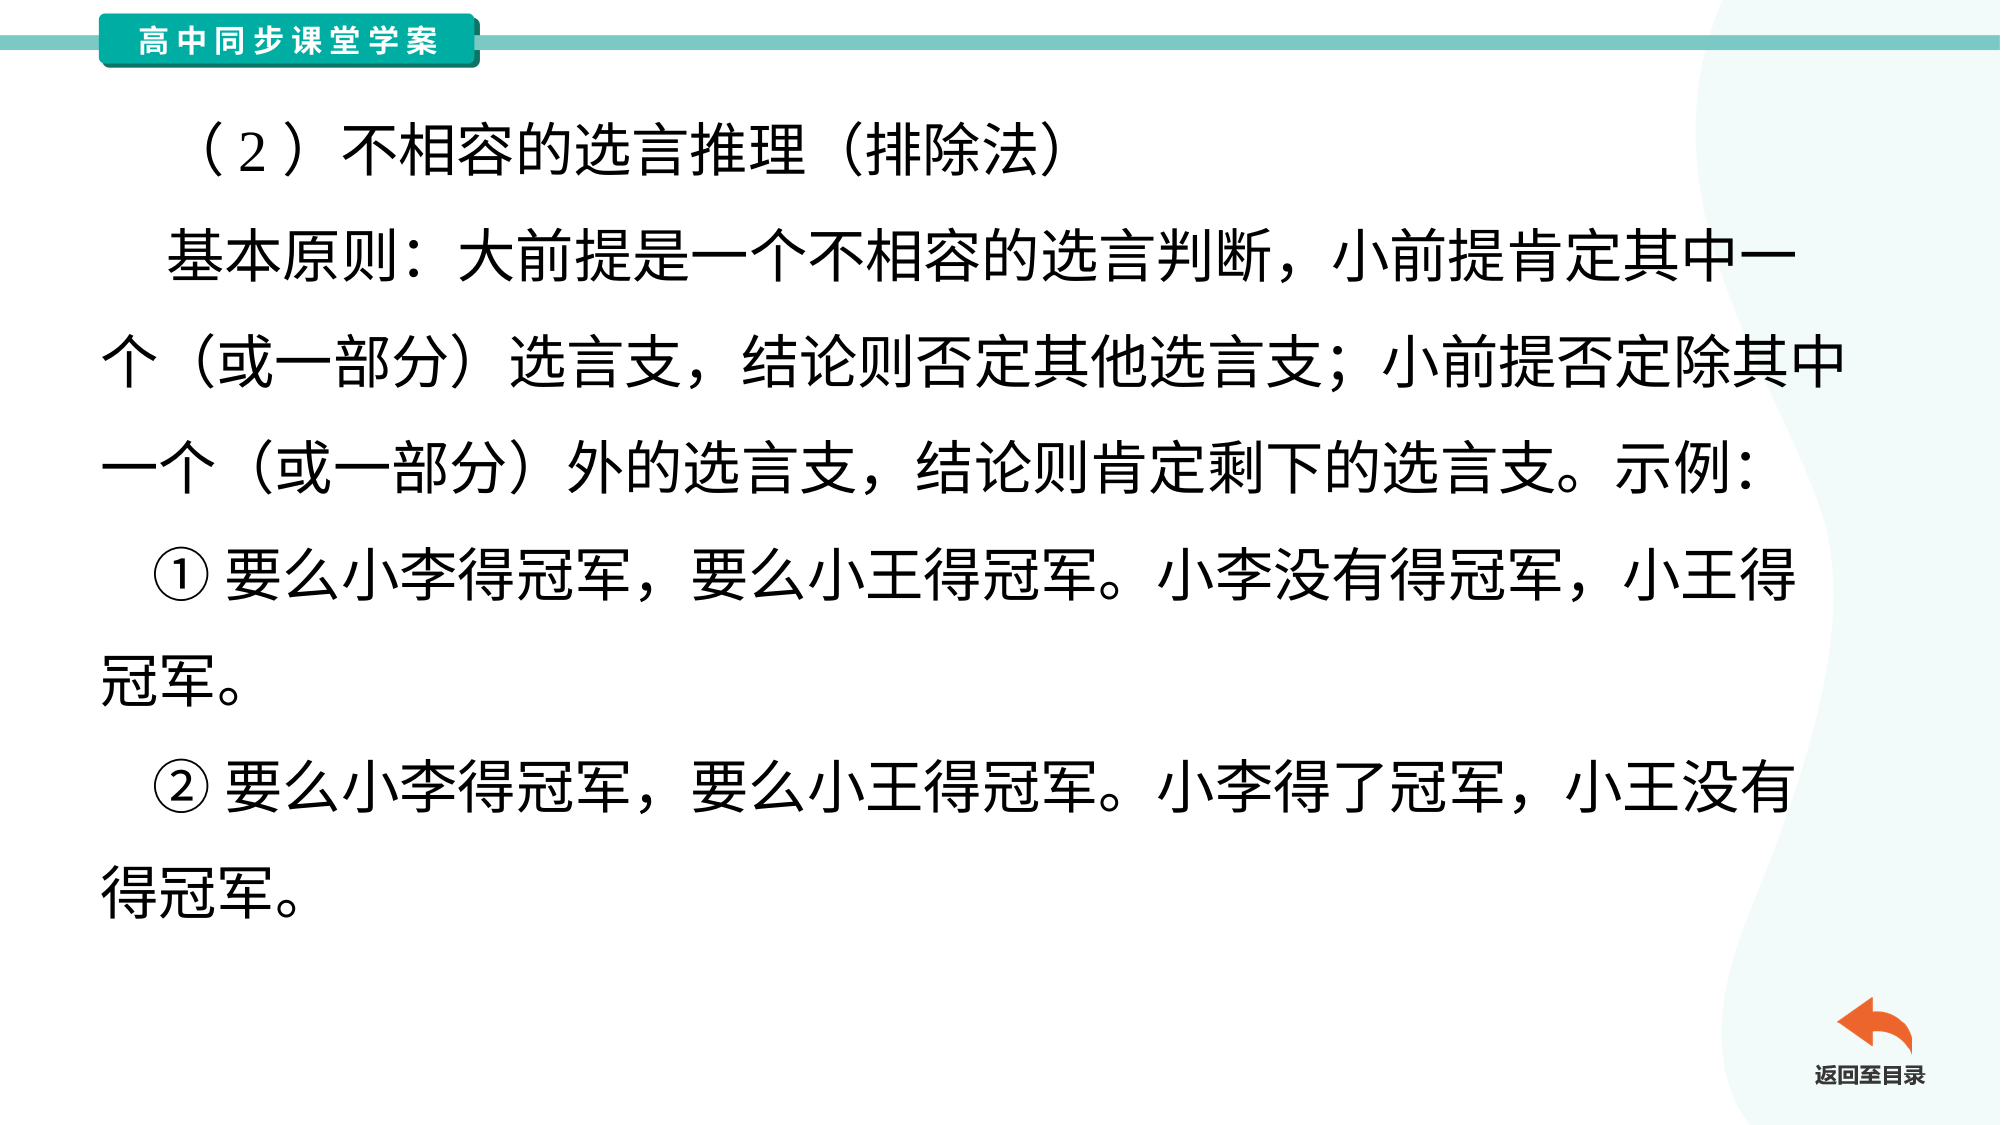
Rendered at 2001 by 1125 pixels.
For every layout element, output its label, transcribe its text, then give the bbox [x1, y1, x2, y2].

picture [0, 0, 2000, 1125]
text_box （2）不相容的选言推理（排除法） 基本原则：大前提是一个不相容的选言判断，小前提肯定其中一 个（或一部分）选言支，结论则否定其他选言支；小前提否定除其中 一个（或一部分）外的选言支，结论则肯定剩下的选言支。示例： ①要么小李得冠军，要么小王得冠军。小李没有得冠军，小王得 冠军。 ②要么小李得冠军，要么小王得冠军。小李得了冠军，小王没有 得冠军。 [100, 76, 1899, 927]
